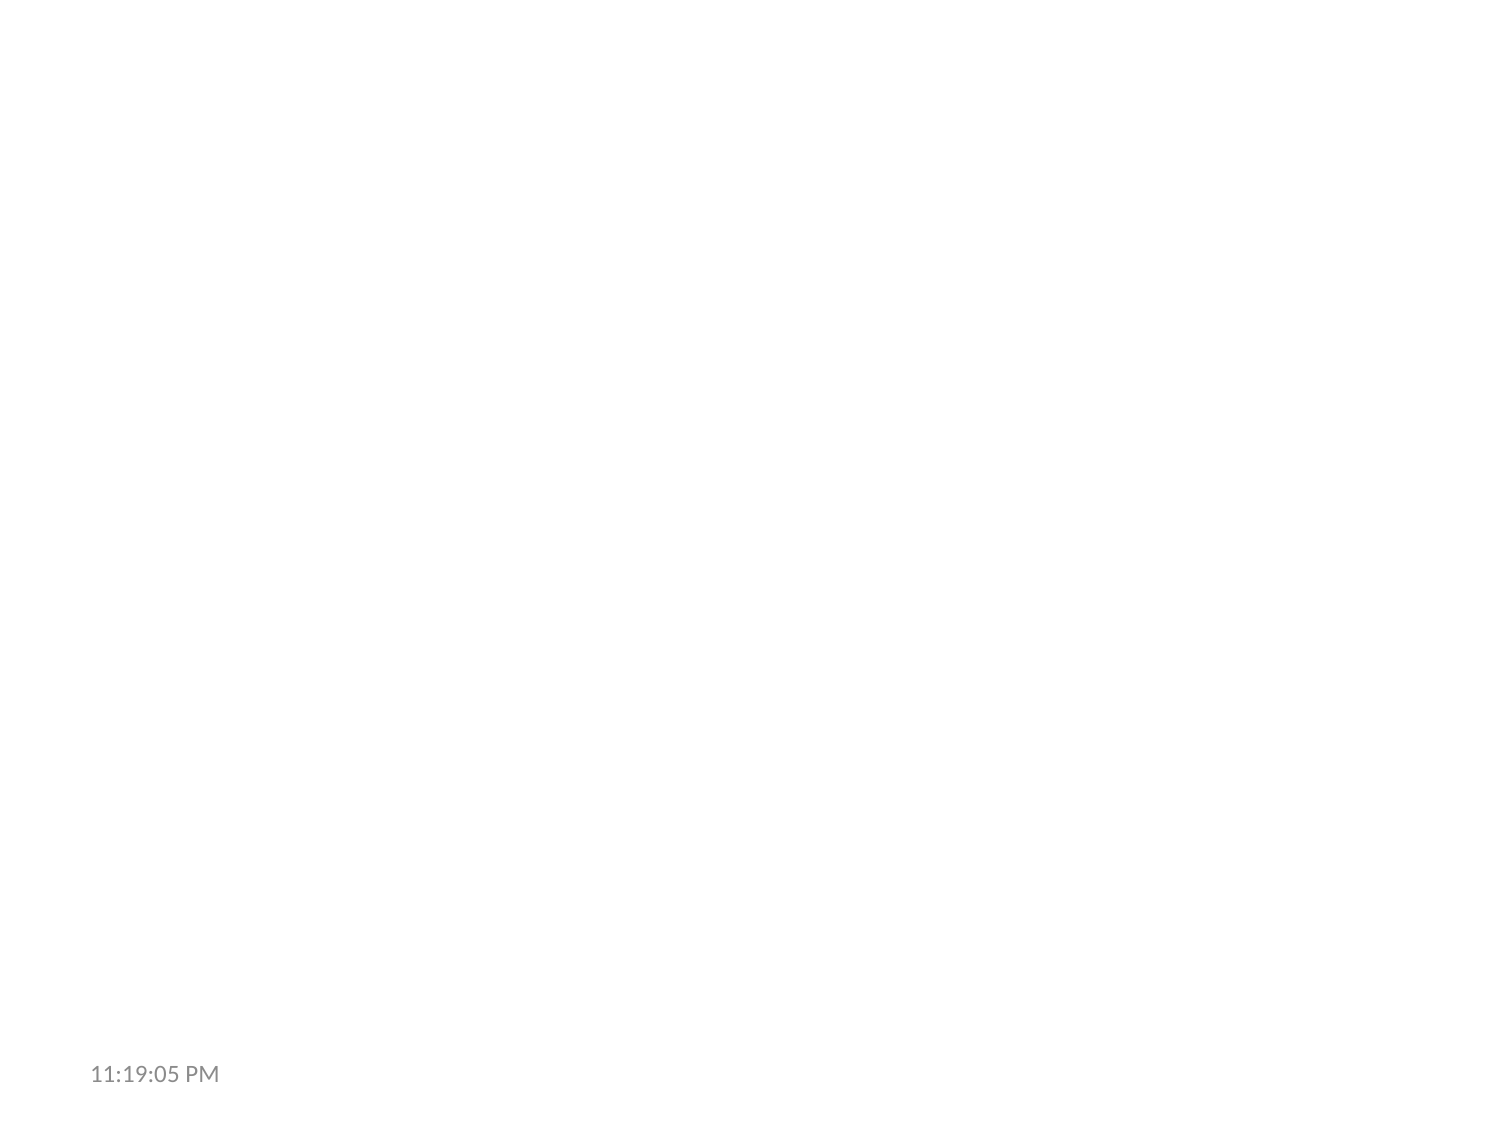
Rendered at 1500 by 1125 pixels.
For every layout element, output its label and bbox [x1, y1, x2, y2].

slide_number [75, 1042, 425, 1103]
